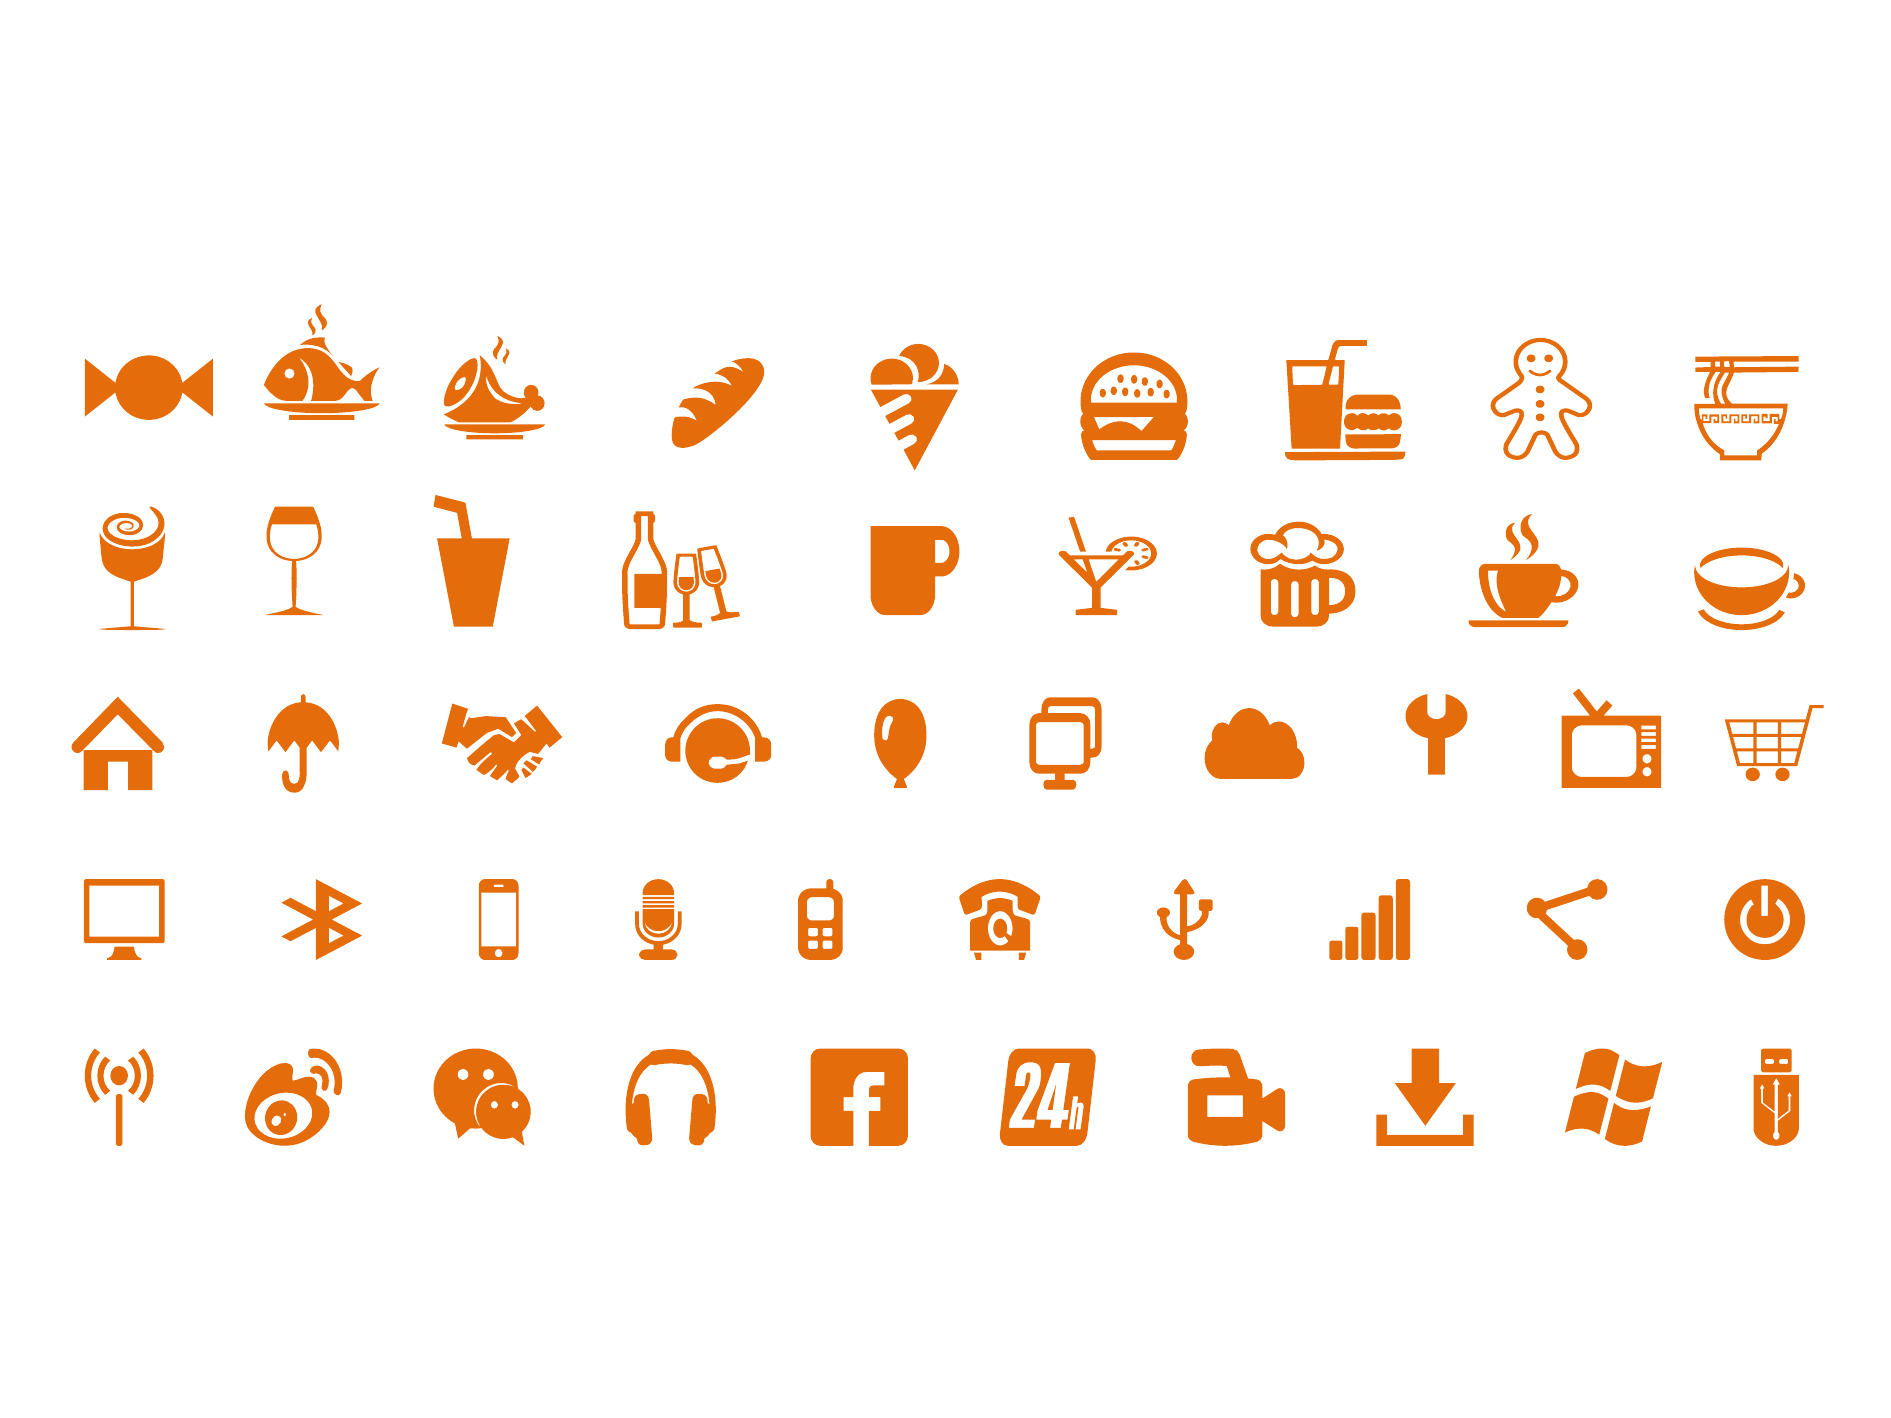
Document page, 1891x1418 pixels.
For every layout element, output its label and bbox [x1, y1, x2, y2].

text_box [84, 355, 213, 420]
text_box [673, 545, 740, 628]
text_box [1490, 337, 1593, 460]
text_box [113, 1092, 125, 1148]
text_box [1376, 1114, 1474, 1146]
text_box [973, 952, 982, 960]
text_box [466, 705, 563, 784]
text_box [1700, 547, 1784, 569]
text_box [671, 358, 765, 448]
text_box [1722, 703, 1826, 784]
text_box [1344, 413, 1402, 431]
text_box [82, 1046, 113, 1105]
text_box [874, 698, 927, 789]
text_box [108, 1063, 131, 1088]
text_box [1284, 451, 1406, 461]
text_box [1080, 352, 1188, 460]
text_box [959, 879, 1041, 915]
text_box [1478, 563, 1579, 618]
text_box [99, 532, 166, 631]
text_box [1204, 708, 1305, 779]
text_box [1761, 1048, 1792, 1073]
text_box [1260, 563, 1356, 627]
text_box [1250, 521, 1344, 565]
text_box [1604, 1102, 1651, 1146]
text_box [443, 355, 545, 423]
text_box [1564, 1092, 1609, 1135]
text_box [1345, 394, 1401, 410]
text_box [267, 694, 339, 793]
text_box [1575, 1048, 1620, 1091]
text_box [125, 1046, 156, 1105]
text_box [1154, 877, 1215, 963]
text_box [263, 348, 380, 401]
text_box [1698, 609, 1785, 631]
text_box [315, 304, 327, 331]
text_box [970, 898, 1031, 951]
text_box [1018, 952, 1027, 960]
text_box [685, 718, 751, 783]
text_box [899, 343, 939, 383]
text_box [281, 879, 363, 960]
text_box [1187, 1048, 1286, 1146]
text_box [502, 348, 510, 365]
text_box [665, 704, 772, 762]
text_box [1286, 340, 1367, 449]
text_box [444, 424, 546, 434]
text_box [1753, 1074, 1799, 1146]
text_box [999, 1048, 1096, 1146]
text_box [633, 877, 684, 963]
text_box [70, 696, 165, 791]
text_box [433, 494, 510, 627]
text_box [264, 506, 324, 616]
text_box [102, 506, 165, 547]
text_box [1327, 877, 1413, 963]
text_box [1561, 688, 1662, 788]
text_box [478, 879, 519, 960]
text_box [870, 526, 960, 616]
text_box [810, 1048, 908, 1146]
text_box [870, 389, 958, 471]
text_box [107, 946, 142, 960]
text_box [1394, 1048, 1456, 1126]
text_box [1029, 697, 1102, 790]
text_box [870, 358, 914, 385]
text_box [798, 879, 843, 960]
text_box [1405, 694, 1468, 775]
text_box [1345, 434, 1401, 449]
text_box [300, 337, 333, 356]
text_box [1468, 620, 1569, 628]
text_box [263, 403, 380, 414]
text_box [1068, 516, 1086, 552]
text_box [242, 1046, 345, 1148]
text_box [1615, 1059, 1663, 1103]
text_box [431, 1046, 533, 1148]
text_box [1694, 356, 1799, 461]
text_box [1058, 550, 1134, 616]
text_box [625, 1049, 716, 1146]
text_box [1785, 573, 1806, 599]
text_box [492, 336, 503, 360]
text_box [622, 511, 668, 630]
text_box [926, 363, 959, 385]
text_box [1724, 879, 1806, 960]
text_box [1694, 564, 1790, 616]
text_box [441, 703, 517, 749]
text_box [289, 415, 355, 420]
text_box [83, 879, 165, 944]
text_box [1524, 877, 1610, 962]
text_box [1505, 522, 1521, 561]
text_box [307, 317, 316, 336]
text_box [1105, 536, 1157, 571]
text_box [1520, 514, 1539, 561]
text_box [466, 435, 524, 440]
